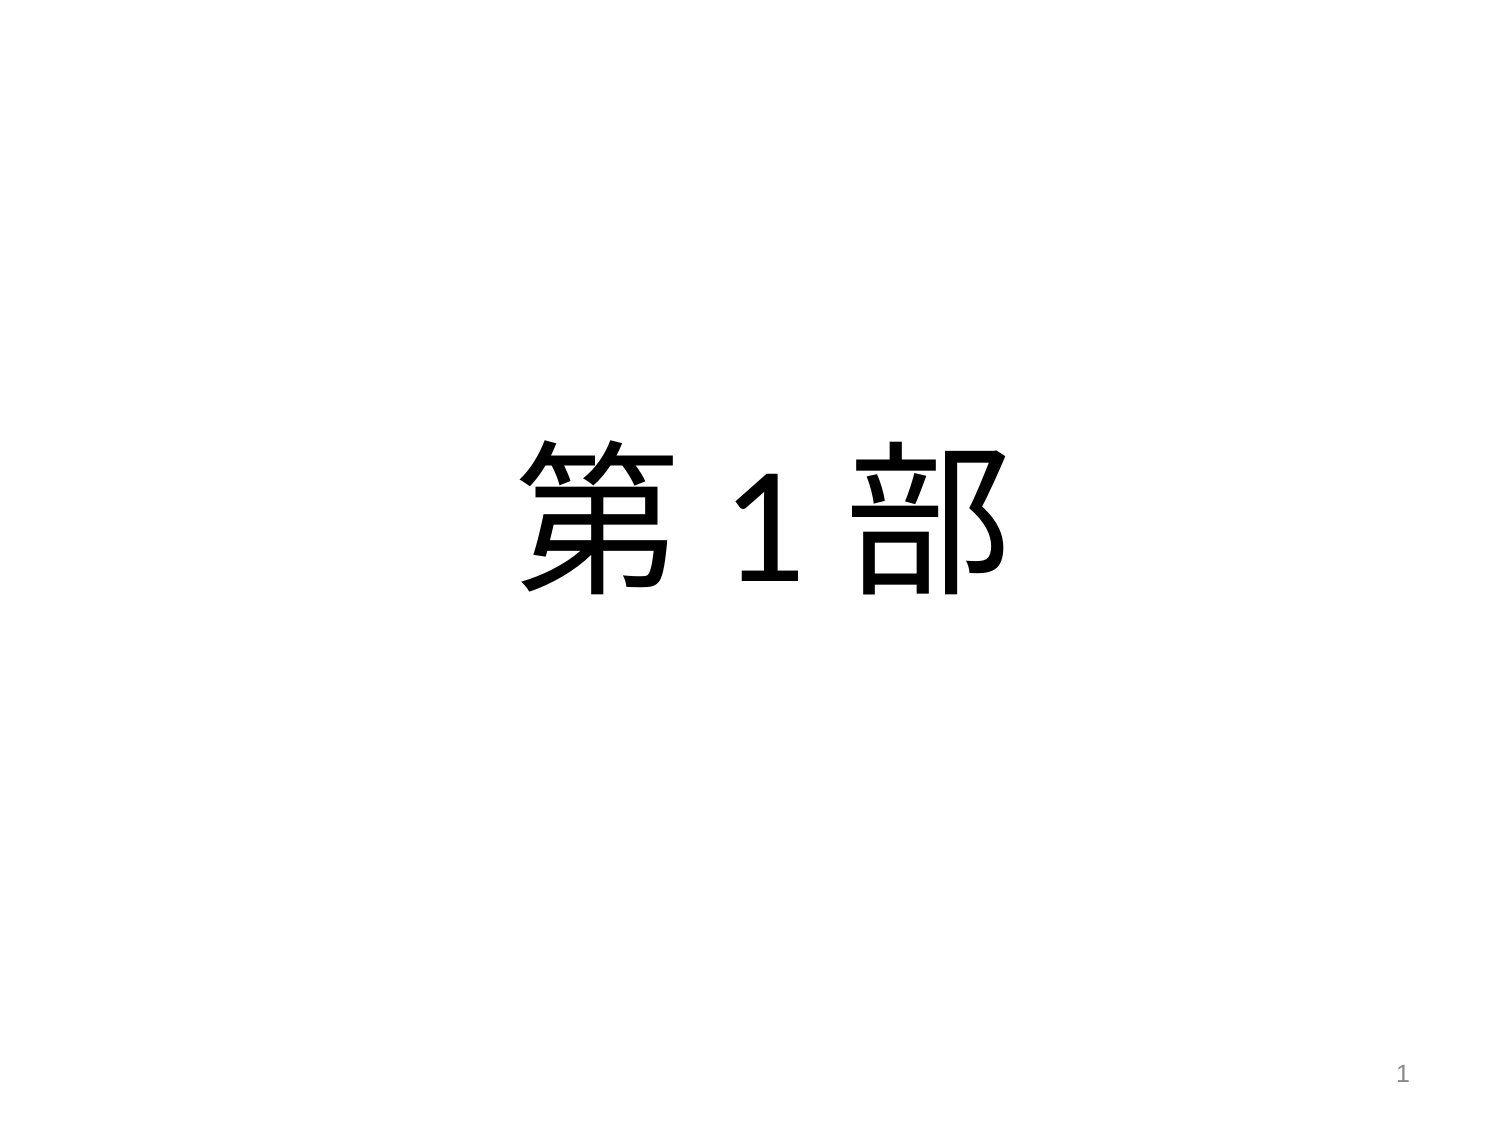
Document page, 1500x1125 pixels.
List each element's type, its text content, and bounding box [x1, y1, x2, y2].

title 第1部 [88, 420, 1439, 609]
slide_number 1 [1074, 1042, 1426, 1103]
